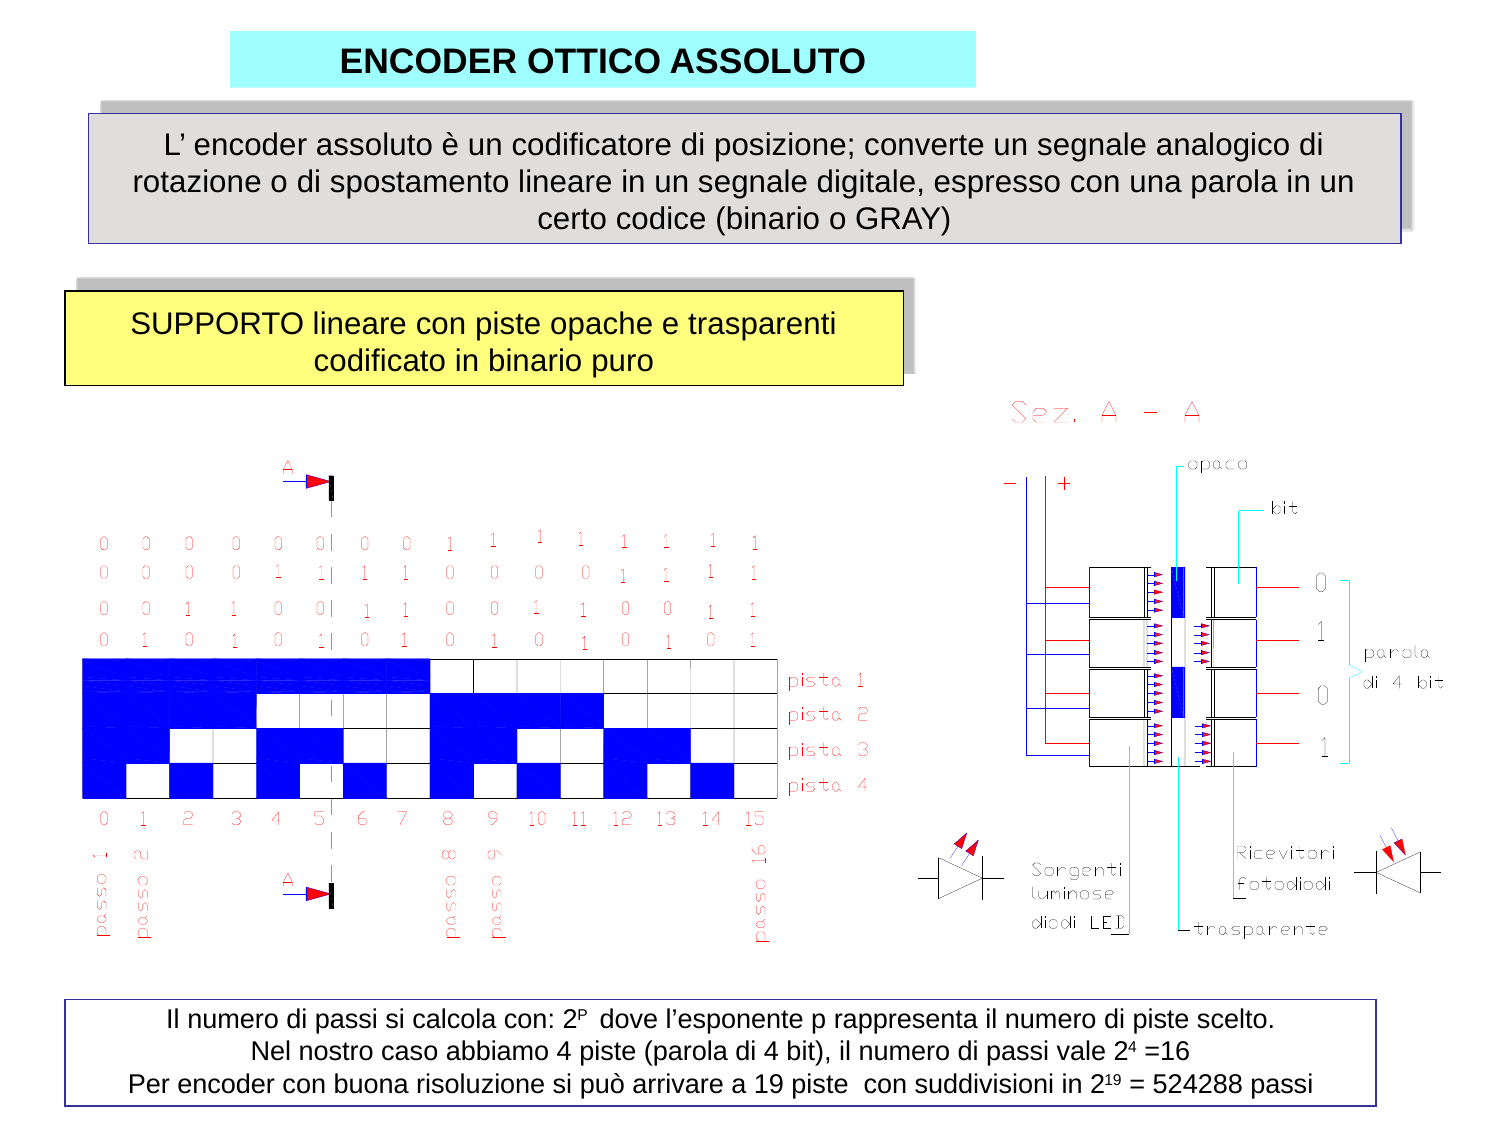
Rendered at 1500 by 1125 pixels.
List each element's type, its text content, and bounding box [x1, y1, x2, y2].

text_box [914, 385, 1500, 976]
text_box SUPPORTO lineare con piste opache e trasparenti codificato in binario puro [64, 290, 904, 382]
title ENCODER OTTICO ASSOLUTO [230, 31, 976, 88]
text_box Il numero di passi si calcola con: 2P dove l’esponente p rappresenta il numero di piste scelto. Nel nostro caso abbiamo 4 piste (parola di 4 bit), il numero di passi vale 24 =16 Per encoder con buona risoluzione si può arrivare a 19 piste con suddivisioni in 219 = 524288 passi [914, 999, 1376, 1106]
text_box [29, 382, 914, 1125]
text_box L’ encoder assoluto è un codificatore di posizione; converte un segnale analogico di rotazione o di spostamento lineare in un segnale digitale, espresso con una parola in un certo codice (binario o GRAY) [88, 113, 1401, 244]
